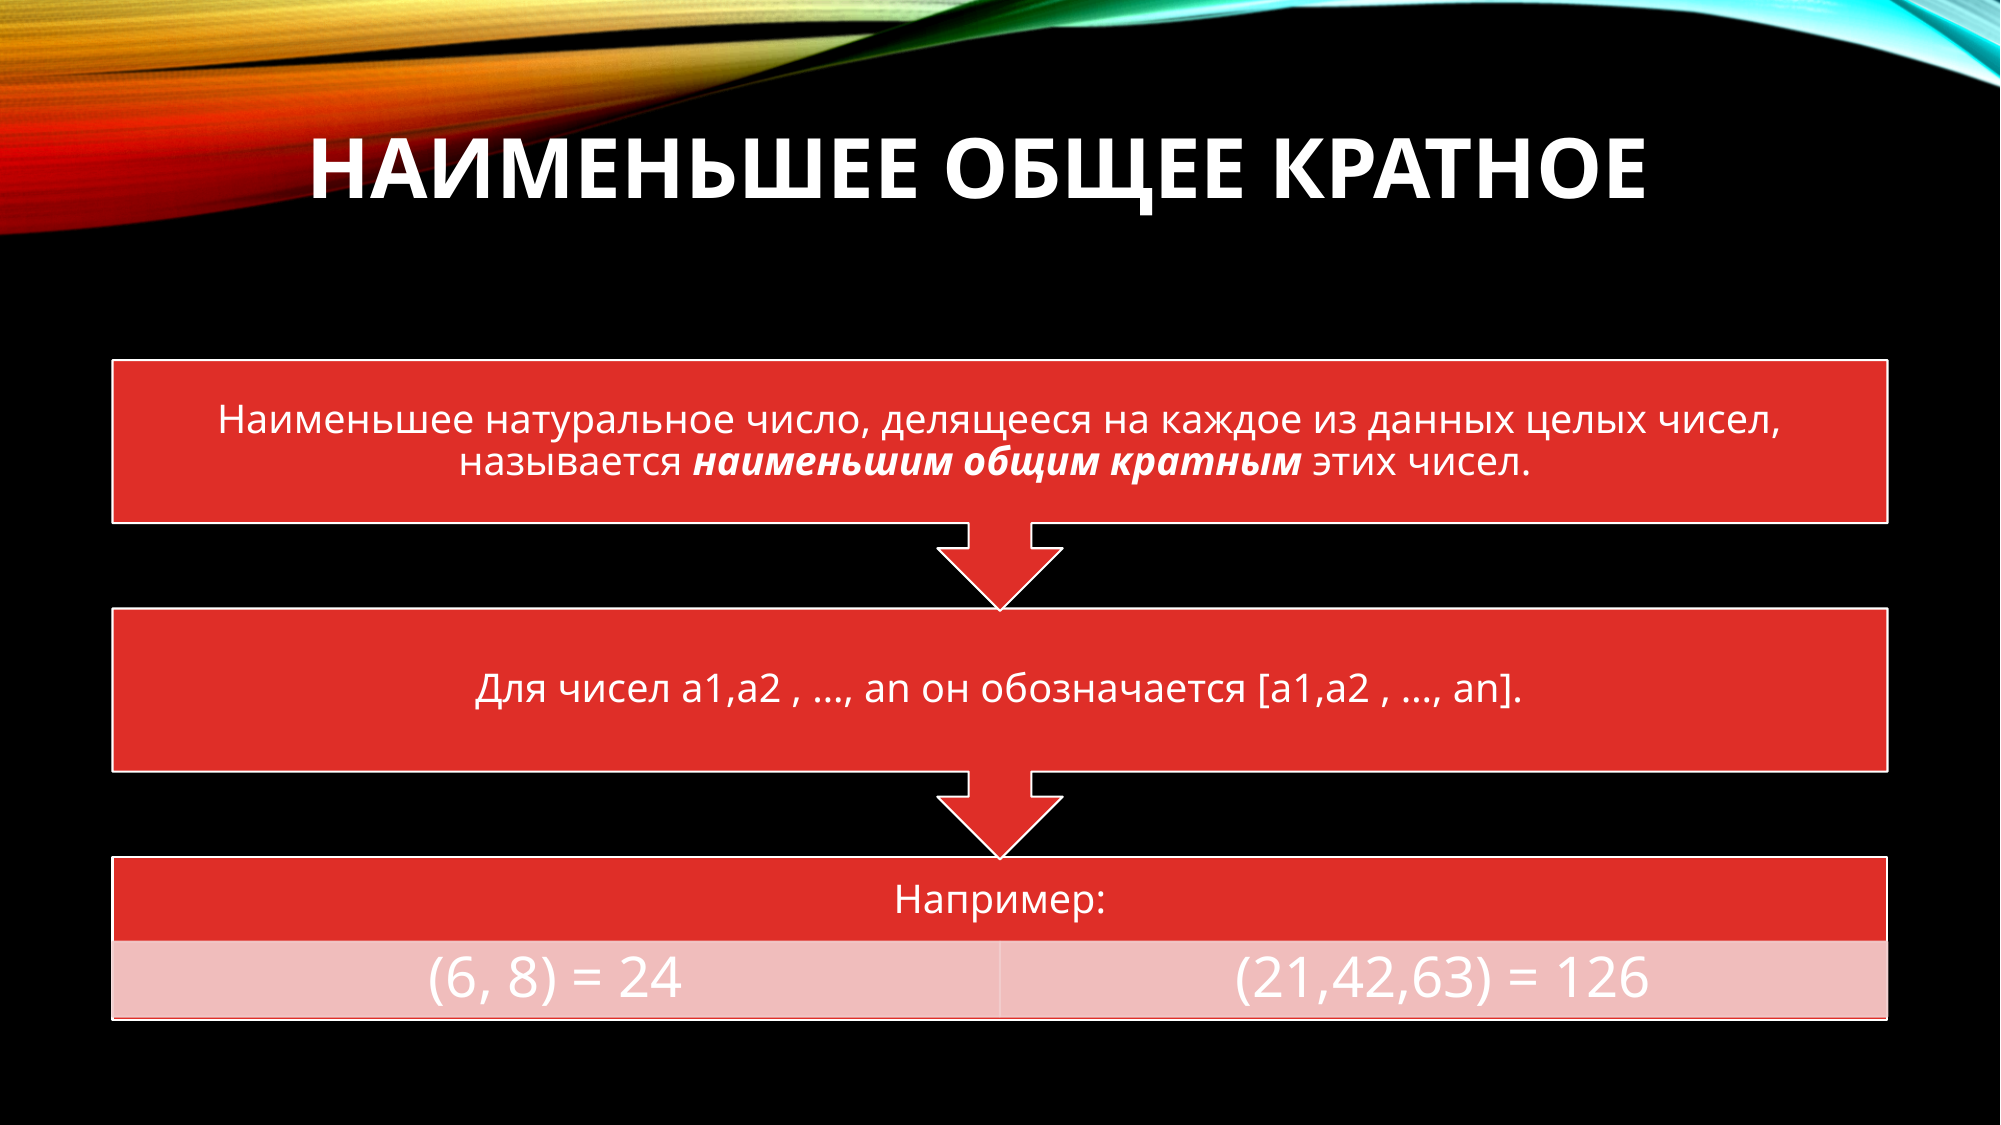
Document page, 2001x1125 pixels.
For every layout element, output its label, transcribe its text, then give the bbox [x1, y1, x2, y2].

picture [0, 0, 2000, 237]
title Наименьшее общее кратное [245, 66, 1711, 279]
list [112, 359, 1888, 1021]
